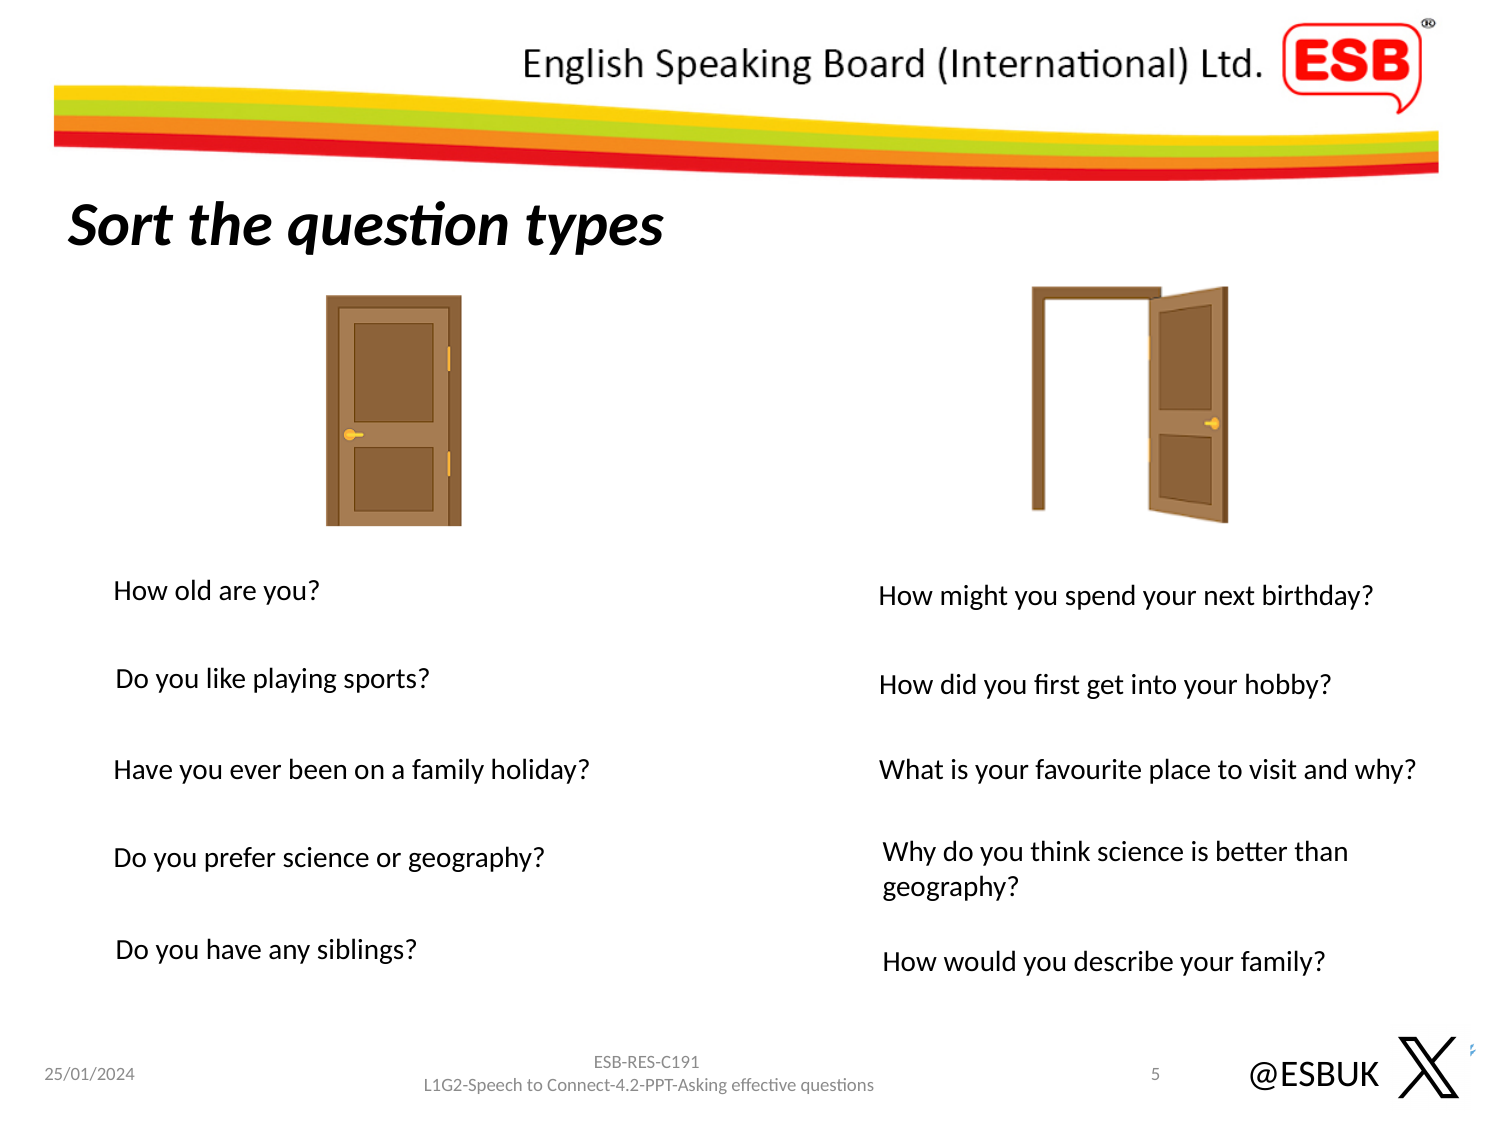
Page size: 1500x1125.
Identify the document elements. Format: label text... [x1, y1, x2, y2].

text_box Have you ever been on a family holiday? [98, 743, 849, 793]
text_box Why do you think science is better than geography? [867, 824, 1454, 910]
text_box How might you spend your next birthday? [863, 569, 1401, 620]
text_box Do you like playing sports? [100, 652, 572, 703]
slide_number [29, 1042, 367, 1103]
slide_number 5 [930, 1042, 1176, 1103]
text_box How would you describe your family? [867, 935, 1454, 985]
footer ESB-RES-C191 L1G2-Speech to Connect-4.2-PPT-Asking effective questions [395, 1042, 902, 1103]
text_box Do you have any siblings? [100, 922, 550, 973]
text_box How did you first get into your hobby? [864, 657, 1451, 708]
picture [997, 266, 1264, 556]
picture [1390, 1024, 1476, 1111]
picture [0, 0, 1500, 189]
text_box Do you prefer science or geography? [98, 830, 628, 881]
title Sort the question types [53, 183, 1347, 267]
text_box How old are you? [98, 563, 433, 614]
text_box What is your favourite place to visit and why? [864, 743, 1451, 793]
picture [316, 283, 475, 534]
